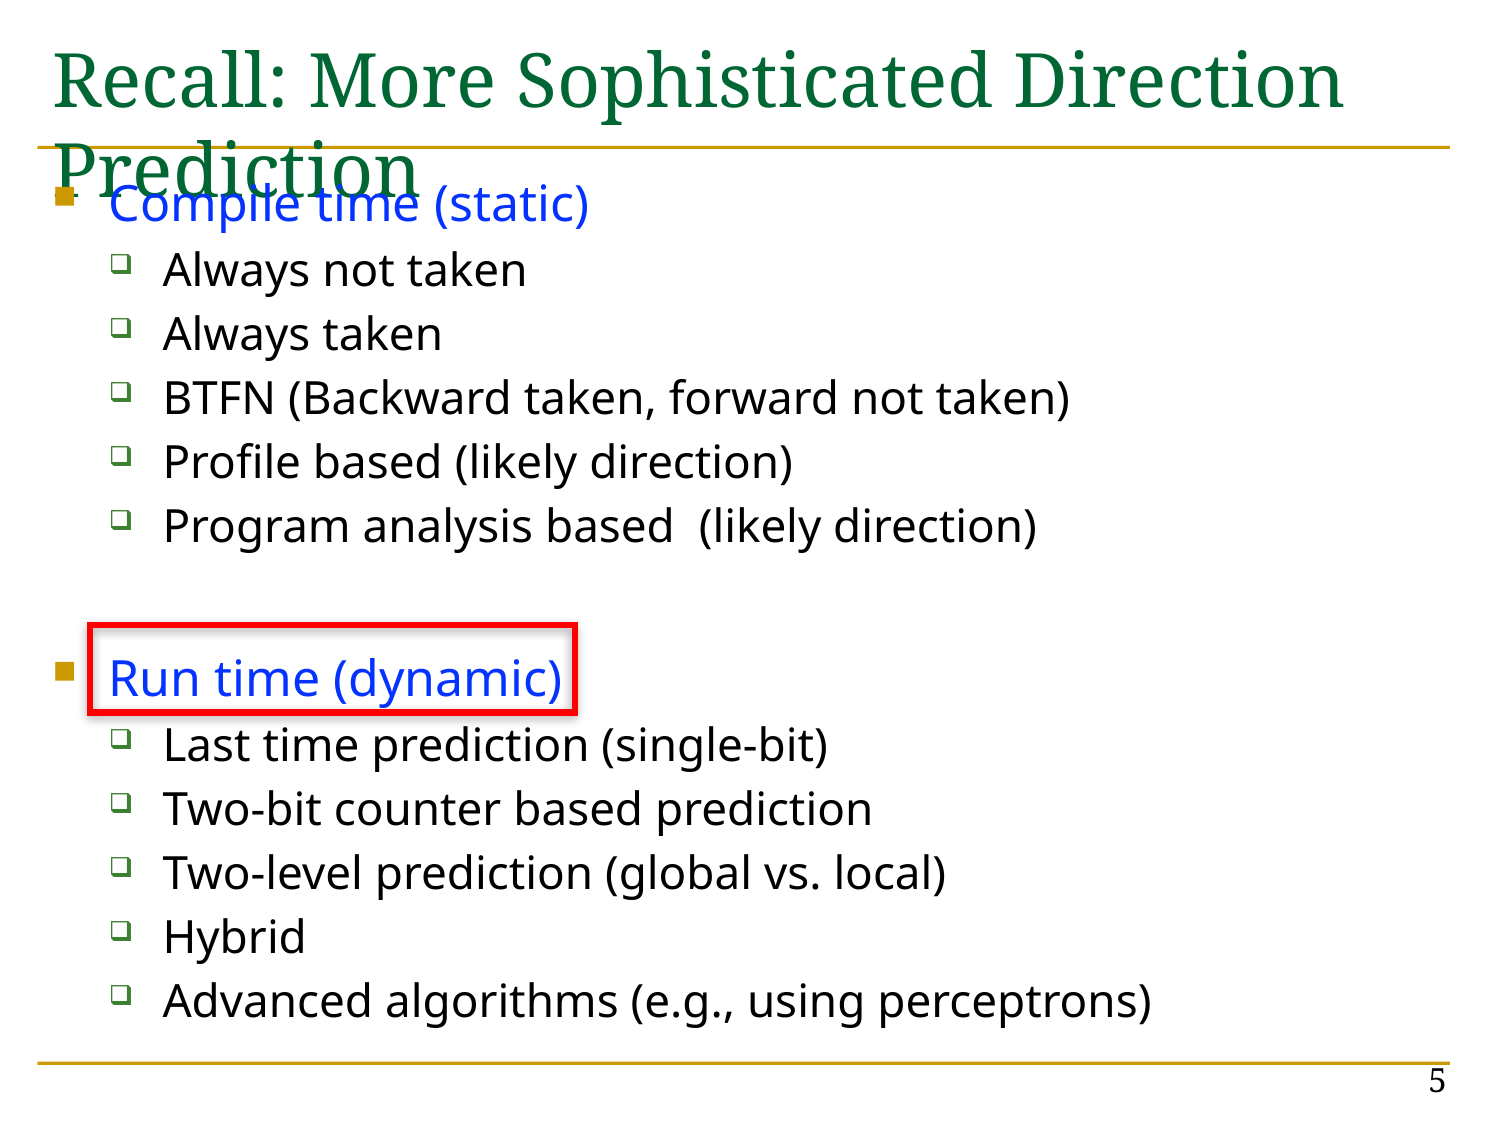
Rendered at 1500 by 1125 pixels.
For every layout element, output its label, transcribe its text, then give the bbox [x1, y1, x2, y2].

text_box Fetch Decode Rename Schedule RegisterRead Execute [85, 626, 579, 721]
title Recall: More Sophisticated Direction Prediction [37, 24, 1500, 200]
text_box [90, 624, 575, 713]
slide_number 5 [1111, 1036, 1462, 1112]
list Compile time (static) Always not taken Always taken BTFN (Backward taken, forward not taken) Profile based (likely direction) Program analysis based (likely direction) Run time (dynamic) Last time prediction (single-bit) Two-bit counter based prediction Two-level prediction (global vs. local) Hybrid Advanced algorithms (e.g., using perceptrons) [37, 163, 1450, 1016]
